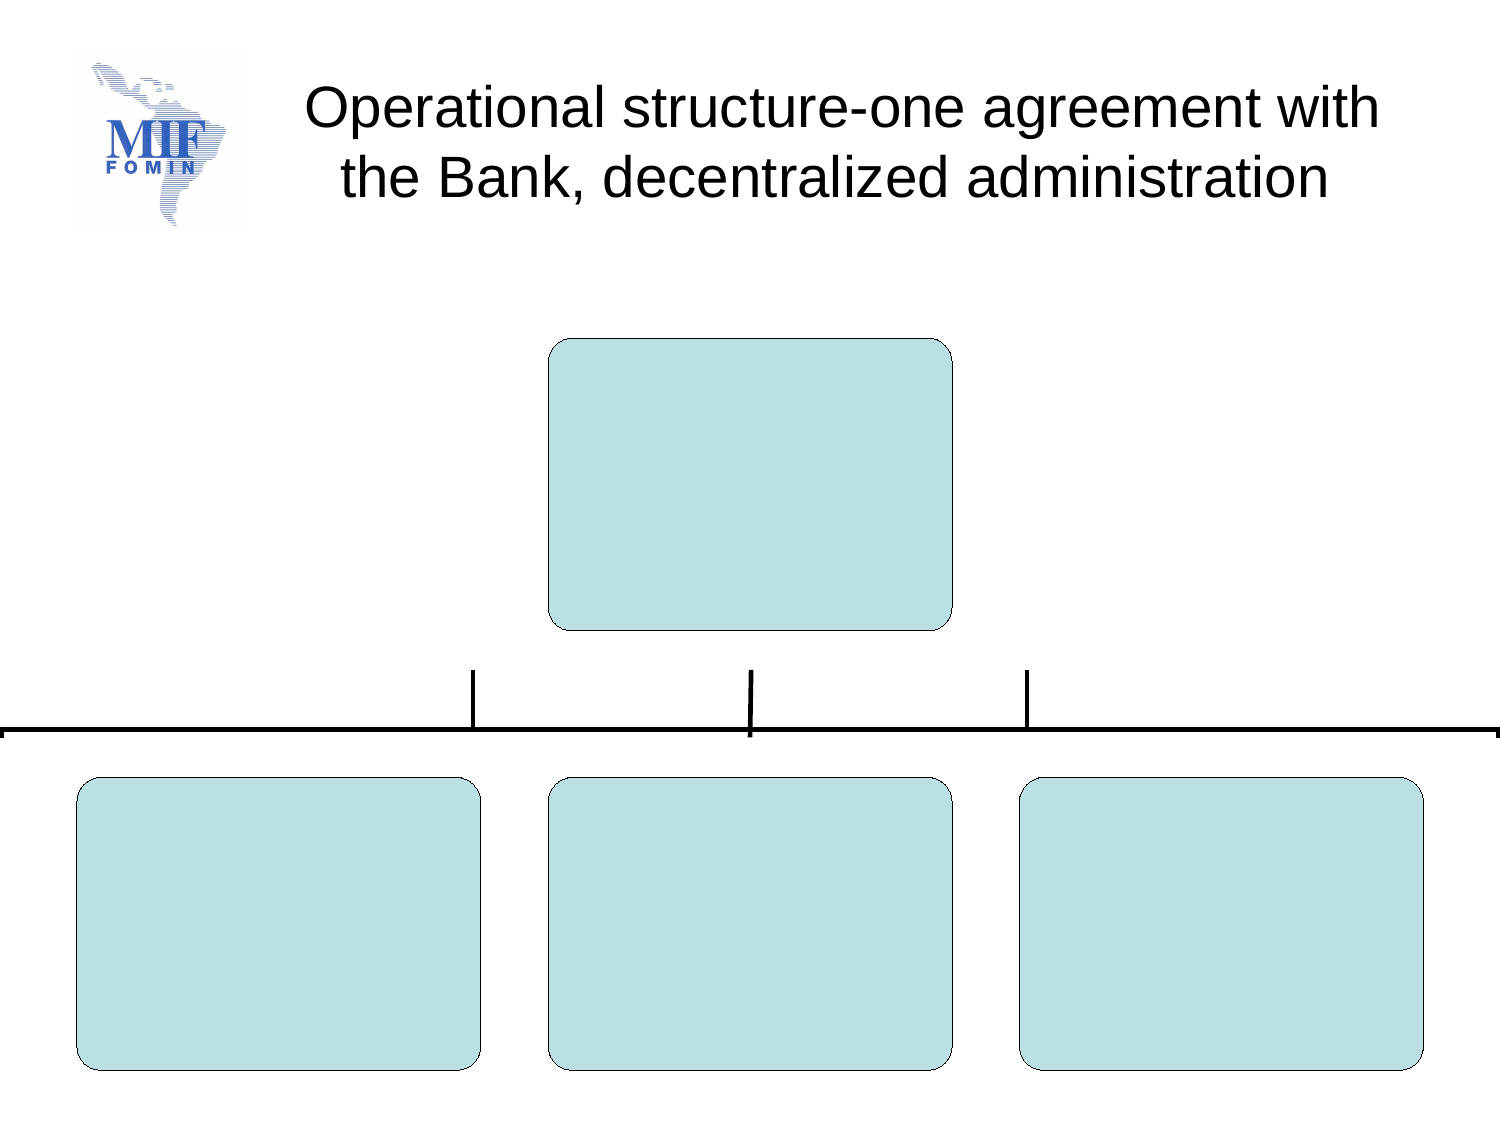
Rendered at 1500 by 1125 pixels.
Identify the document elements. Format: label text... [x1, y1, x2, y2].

title Operational structure-one agreement with the Bank, decentralized administration [262, 44, 1426, 233]
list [76, 732, 1424, 1071]
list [76, 337, 1424, 727]
picture [75, 49, 247, 232]
